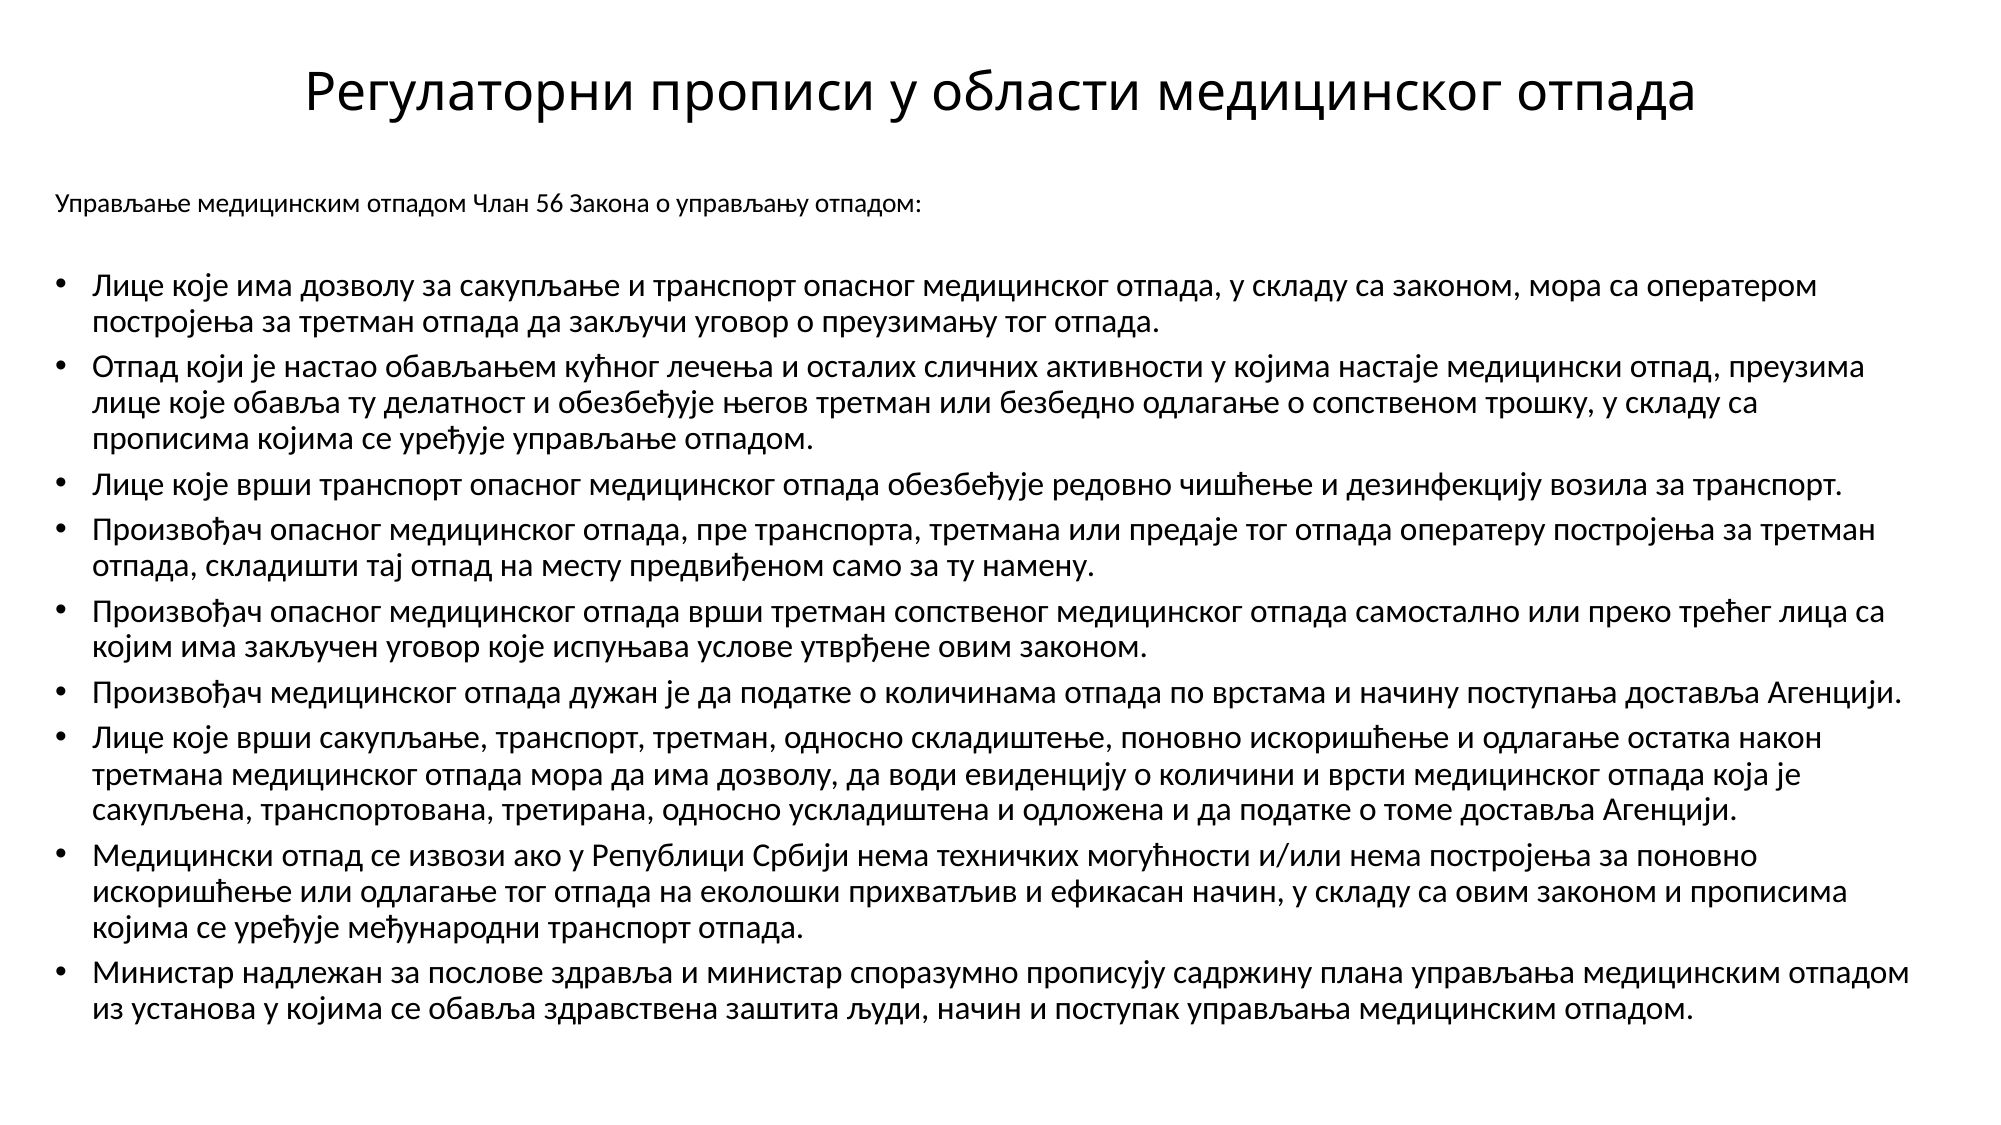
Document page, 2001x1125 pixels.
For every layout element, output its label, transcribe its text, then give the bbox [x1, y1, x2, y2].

title Регулаторни прописи у области медицинског отпада [139, 38, 1865, 148]
list Управљање медицинским отпадом Члан 56 Закона о управљању отпадом: Лице које има дозволу за сакупљање и транспорт опасног медицинског отпада, у складу са законом, мора са оператером постројења за третман отпада да закључи уговор о преузимању тог отпада. Отпад који је настао обављањем кућног лечења и осталих сличних активности у којима настаје медицински отпад, преузима лице које обавља ту делатност и обезбеђује његов третман или безбедно одлагање о сопственом трошку, у складу са прописима којима се уређује управљање отпадом. Лице које врши транспорт опасног медицинског отпада обезбеђује редовно чишћење и дезинфекцију возила за транспорт. Произвођач опасног медицинског отпада, пре транспорта, третмана или предаје тог отпада оператеру постројења за третман отпада, складишти тај отпад на месту предвиђеном само за ту намену. Произвођач опасног медицинског отпада врши третман сопственог медицинског отпада самостално или преко трећег лица са којим има закључен уговор које испуњава услове утврђене овим законом. Произвођач медицинског отпада дужан је да податке о количинама отпада по врстама и начину поступања доставља Агенцији. Лице које врши сакупљање, транспорт, третман, односно складиштење, поновно искоришћење и одлагање остатка након третмана медицинског отпада мора да има дозволу, да води евиденцију о количини и врсти медицинског отпада која је сакупљена, транспортована, третирана, односно ускладиштена и одложена и да податке о томе доставља Агенцији. Медицински отпад се извози ако у Републици Србији нема техничких могућности и/или нема постројења за поновно искоришћење или одлагање тог отпада на еколошки прихватљив и ефикасан начин, у складу са овим законом и прописима којима се уређује међународни транспорт отпада. Министар надлежан за послове здравља и министар споразумно прописују садржину плана управљања медицинским отпадом из установа у којима се обавља здравствена заштита људи, начин и поступак управљања медицинским отпадом. [40, 181, 1929, 1086]
